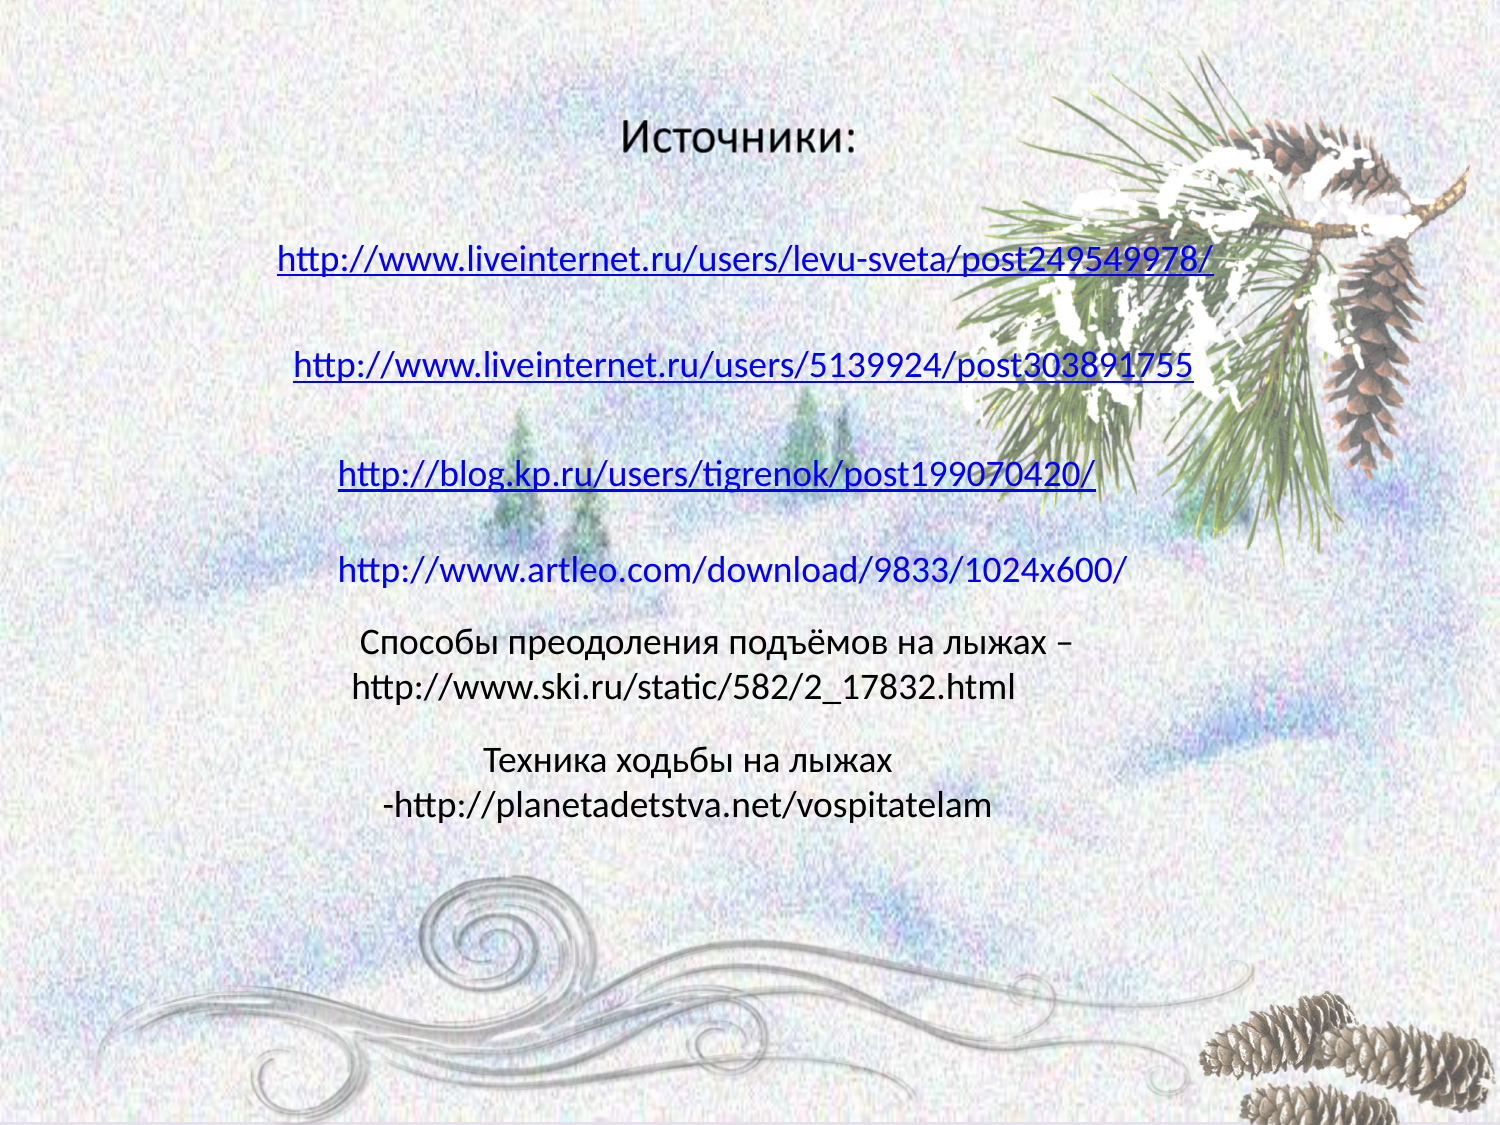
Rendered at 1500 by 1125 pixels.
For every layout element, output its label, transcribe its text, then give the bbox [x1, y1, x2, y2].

text_box http://www.liveinternet.ru/users/levu-sveta/post249549978/ [262, 219, 1240, 287]
text_box Способы преодоления подъёмов на лыжах – http://www.ski.ru/static/582/2_17832.html [336, 609, 1117, 715]
picture [0, 0, 1500, 1125]
text_box Техника ходьбы на лыжах -http://planetadetstva.net/vospitatelam [312, 727, 1063, 833]
text_box http://www.liveinternet.ru/users/5139924/post303891755 [278, 326, 1224, 393]
text_box http://www.artleo.com/download/9833/1024x600/ [323, 537, 1188, 598]
text_box http://blog.kp.ru/users/tigrenok/post199070420/ [322, 435, 1135, 502]
